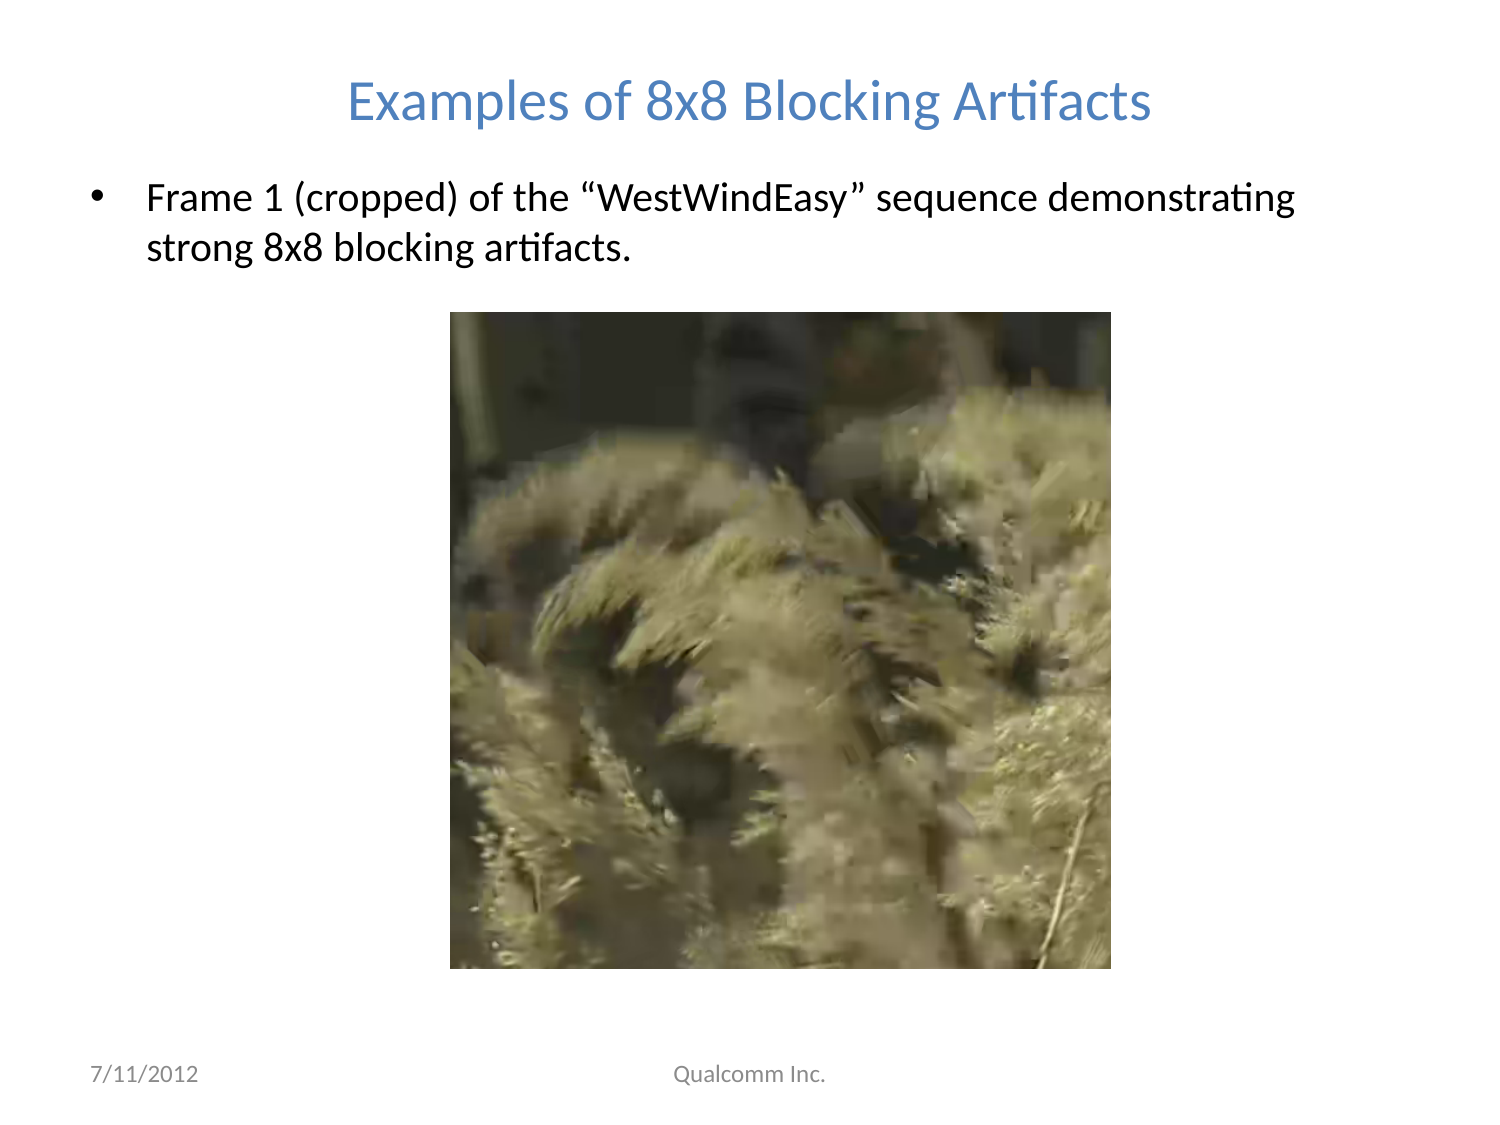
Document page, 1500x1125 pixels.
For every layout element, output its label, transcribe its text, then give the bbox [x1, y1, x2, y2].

picture [450, 312, 1111, 969]
footer Qualcomm Inc. [512, 1042, 988, 1103]
title Examples of 8x8 Blocking Artifacts [75, 45, 1425, 150]
list Frame 1 (cropped) of the “WestWindEasy” sequence demonstrating strong 8x8 blocking artifacts. [75, 162, 1425, 1005]
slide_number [75, 1042, 425, 1103]
